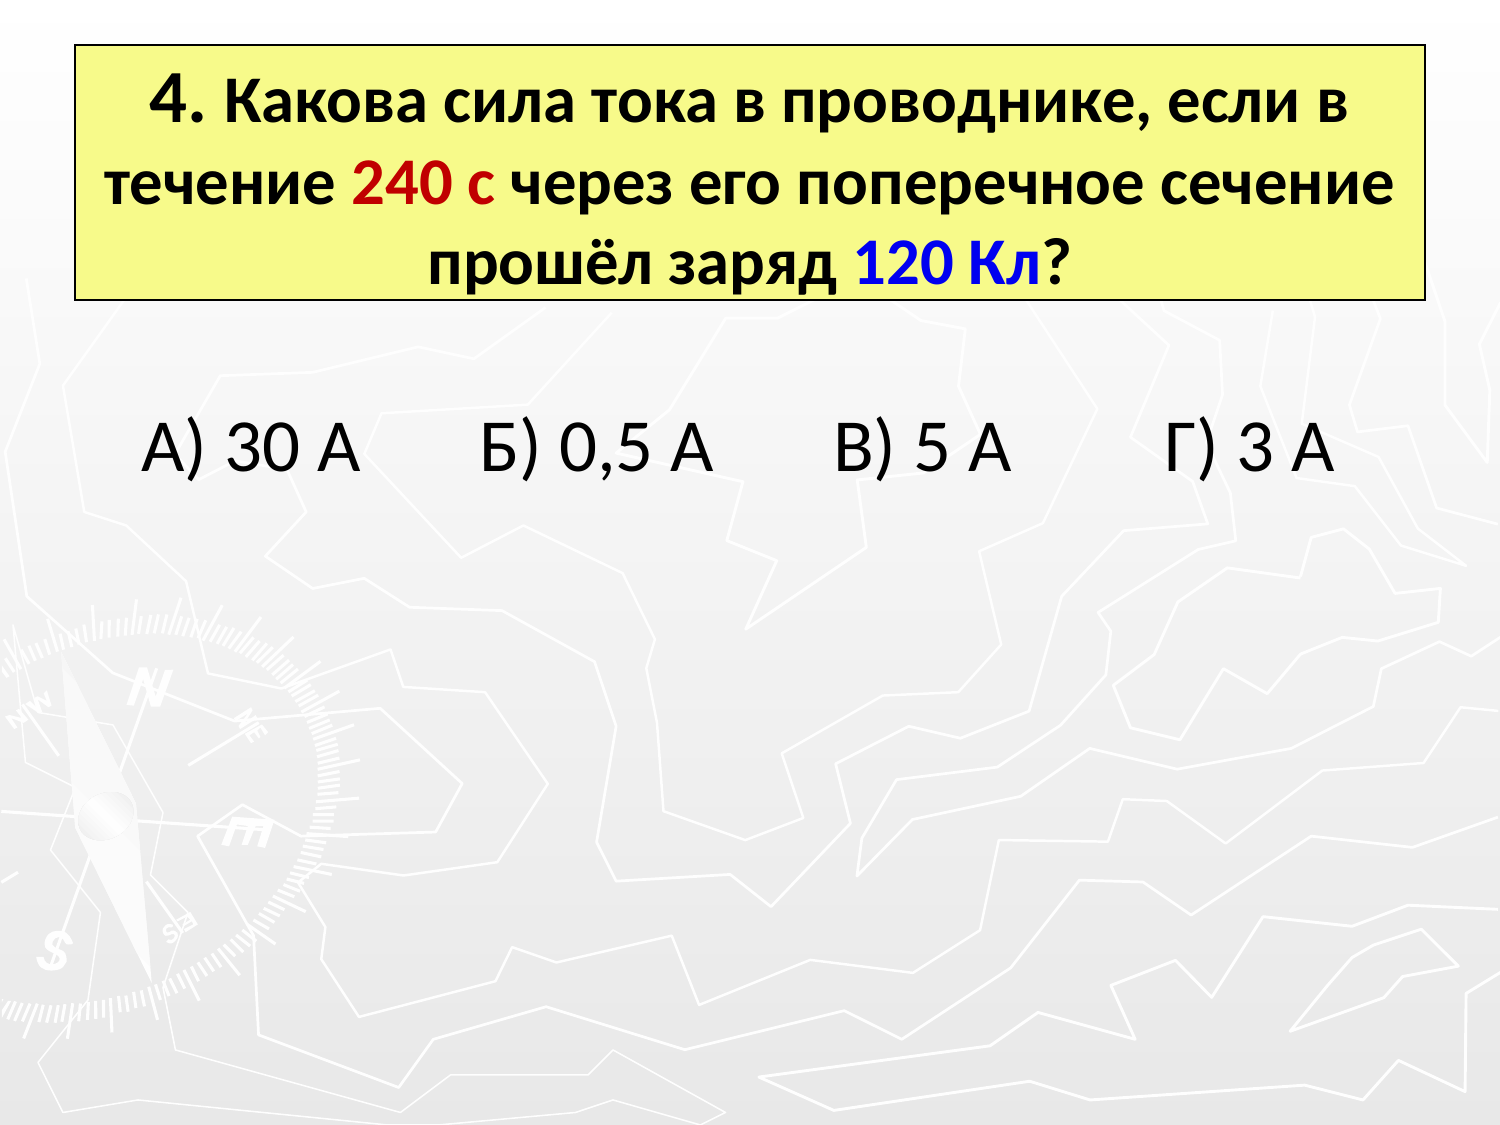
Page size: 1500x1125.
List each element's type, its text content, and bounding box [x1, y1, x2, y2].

title 4. Какова сила тока в проводнике, если в течение 240 с через его поперечное сечение прошёл заряд 120 Кл? [74, 44, 1426, 301]
list А) 30 А Б) 0,5 А В) 5 А Г) 3 А [74, 362, 1426, 516]
